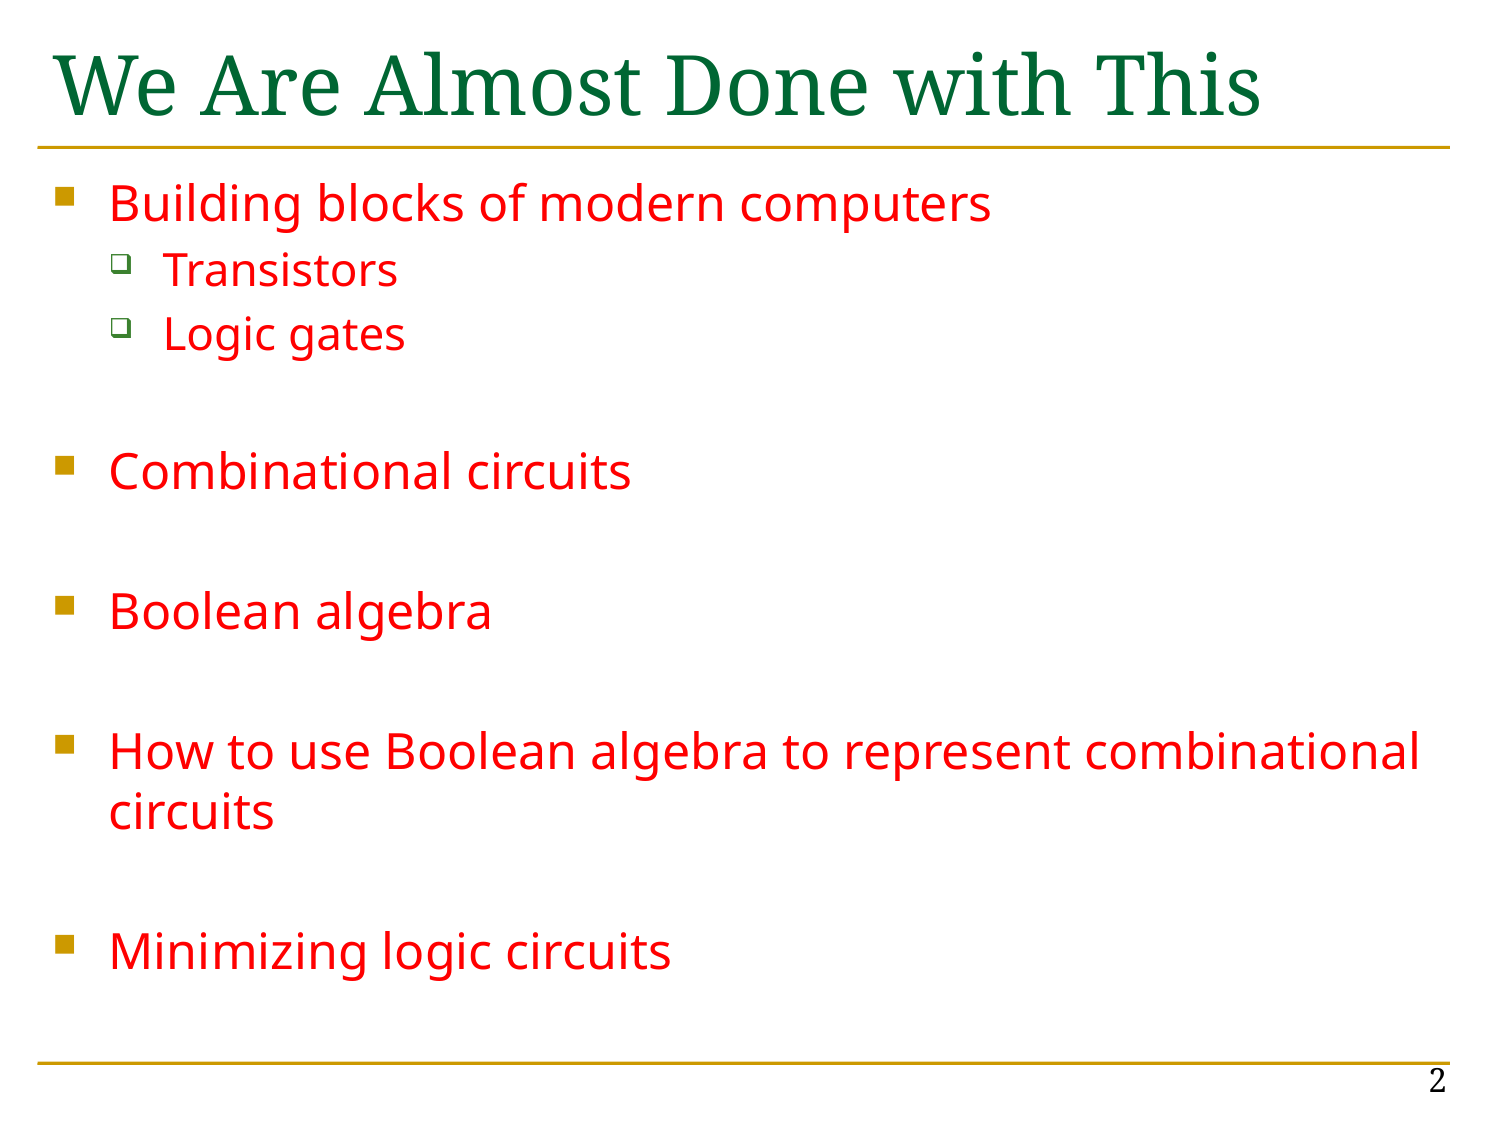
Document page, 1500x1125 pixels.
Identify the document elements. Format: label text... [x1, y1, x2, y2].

title We Are Almost Done with This [37, 24, 1450, 163]
list Building blocks of modern computers Transistors Logic gates Combinational circuits Boolean algebra How to use Boolean algebra to represent combinational circuits Minimizing logic circuits [37, 163, 1450, 1016]
slide_number 2 [1111, 1036, 1462, 1112]
